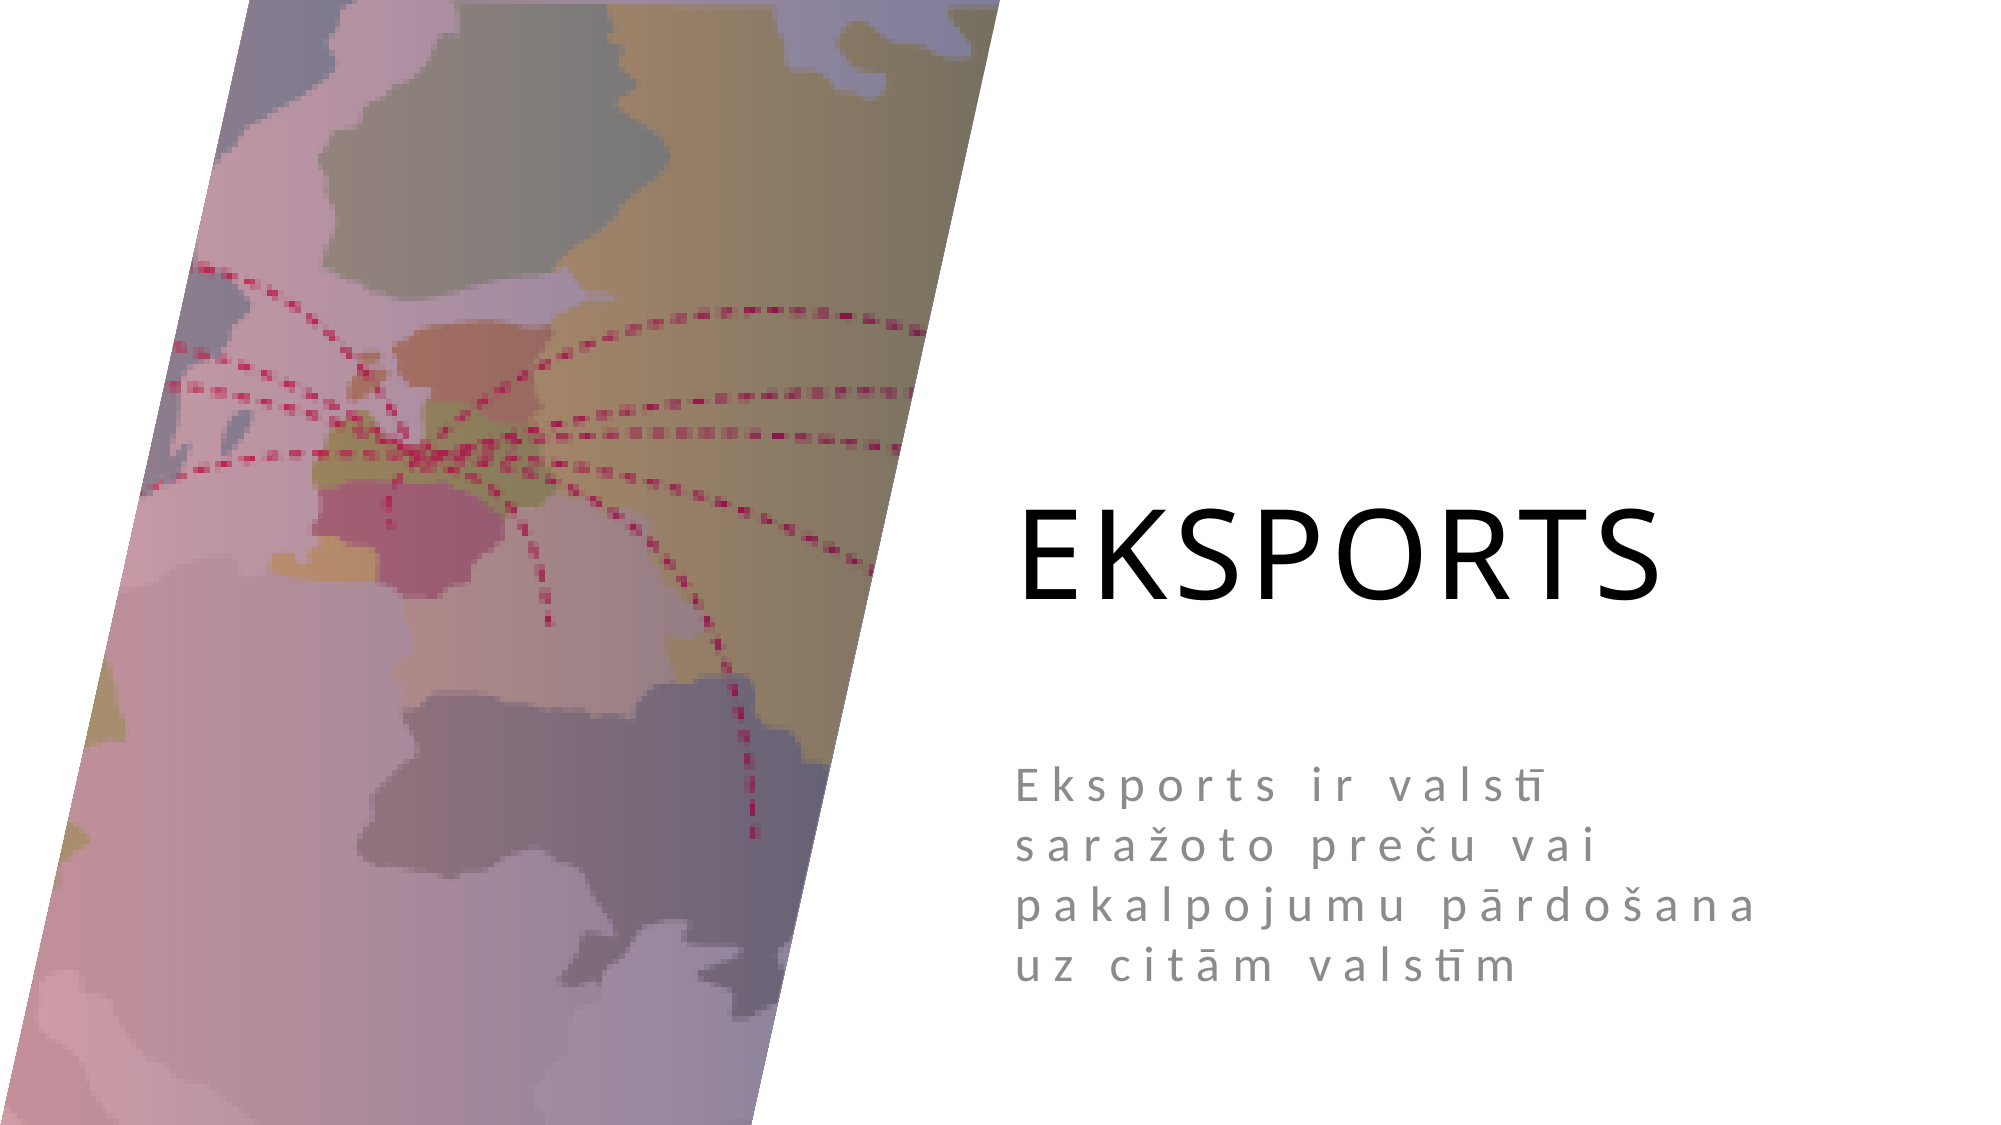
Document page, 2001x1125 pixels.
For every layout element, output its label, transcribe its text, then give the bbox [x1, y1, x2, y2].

picture [0, 0, 1000, 1125]
title EKSPORTS [1000, 413, 1862, 686]
list Eksports ir valstī saražoto preču vai pakalpojumu pārdošana uz citām valstīm [1000, 690, 1862, 1054]
